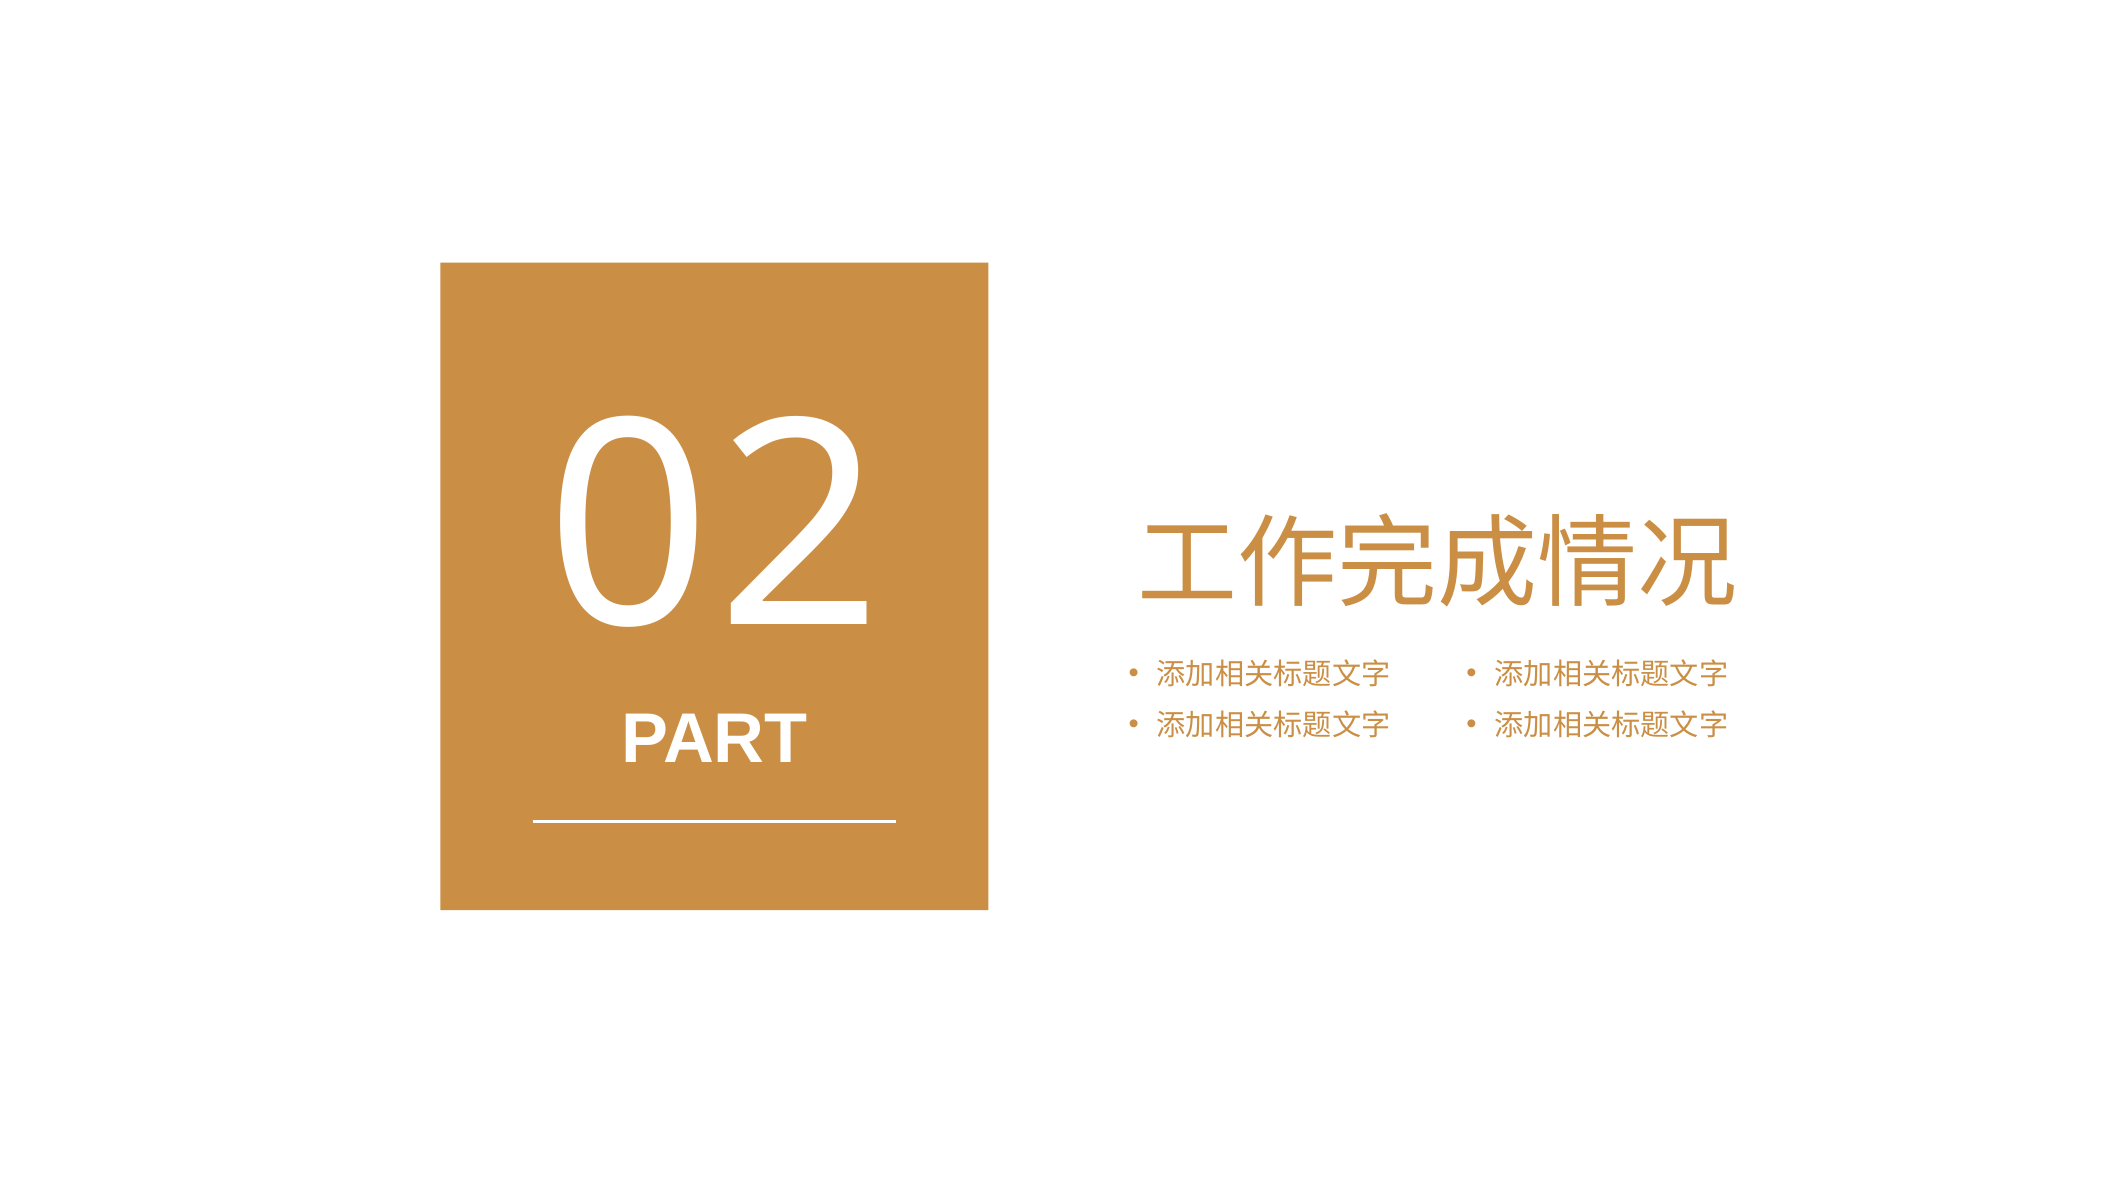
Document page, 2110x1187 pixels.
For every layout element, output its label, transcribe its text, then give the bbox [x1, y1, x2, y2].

text_box PART [513, 692, 916, 777]
text_box 添加相关标题文字 [1466, 705, 1768, 741]
text_box 工作完成情况 [1137, 498, 1847, 619]
text_box 添加相关标题文字 [1128, 654, 1430, 690]
text_box 添加相关标题文字 [1466, 654, 1768, 690]
text_box 添加相关标题文字 [1128, 705, 1430, 741]
text_box 02 [503, 330, 925, 690]
text_box [439, 261, 989, 911]
